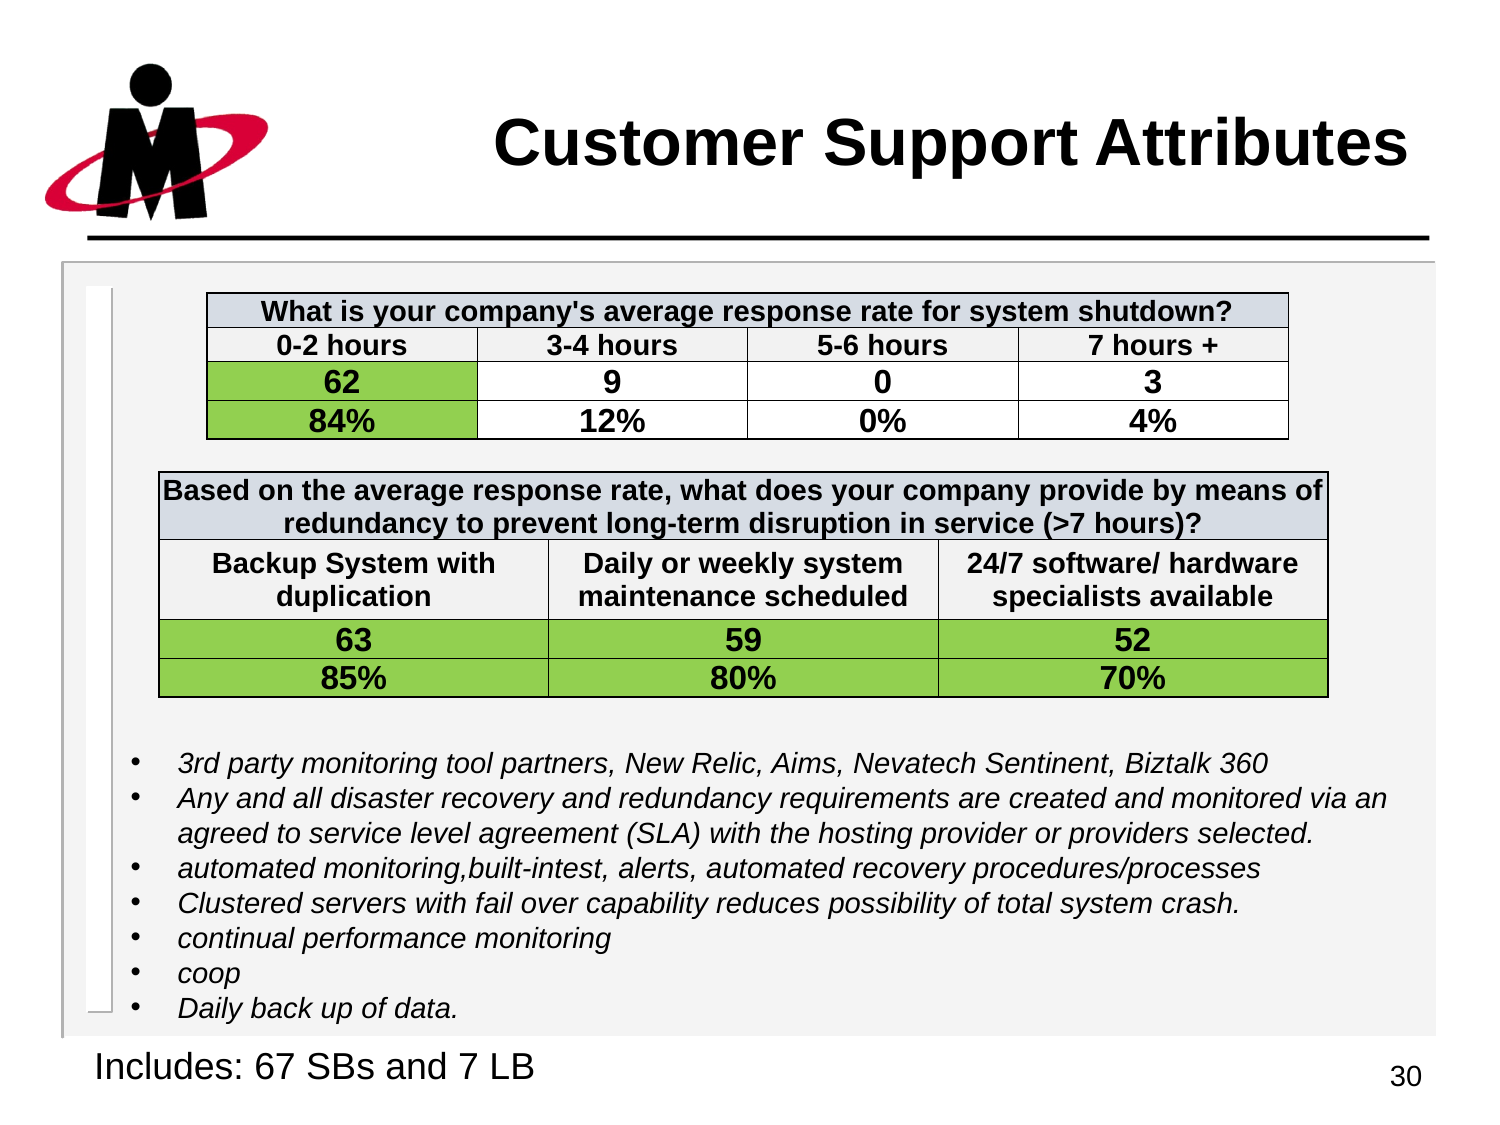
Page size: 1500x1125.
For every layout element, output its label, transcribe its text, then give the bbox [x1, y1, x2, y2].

text_box Includes: 67 SBs and 7 LB [79, 1034, 551, 1095]
table_cell 84% [208, 401, 477, 438]
table_cell Daily or weekly system maintenance scheduled [549, 540, 938, 619]
table_cell 80% [549, 659, 938, 696]
table_cell 9 [478, 362, 747, 400]
table_cell 3 [1019, 362, 1288, 400]
table_header Based on the average response rate, what does your company provide by means of redundancy to prevent long-term disruption in service (>7 hours)? [160, 473, 1327, 539]
table_cell 85% [160, 659, 548, 696]
picture [27, 44, 283, 251]
title Customer Support Attributes [367, 44, 1426, 233]
slide_number 30 [1124, 1036, 1438, 1113]
table_cell 70% [939, 659, 1327, 696]
table_cell 0% [748, 401, 1018, 438]
table_cell 24/7 software/ hardware specialists available [939, 540, 1327, 619]
table_cell 0 [748, 362, 1018, 400]
table_cell 3-4 hours [478, 328, 747, 361]
table_cell 5-6 hours [748, 328, 1018, 361]
table_cell 4% [1019, 401, 1288, 438]
table_cell Backup System with duplication [160, 540, 548, 619]
table_cell 63 [160, 620, 548, 658]
table_cell 52 [939, 620, 1327, 658]
table_cell 0-2 hours [208, 328, 477, 361]
table_cell 59 [549, 620, 938, 658]
table_cell 62 [208, 362, 477, 400]
table_cell 7 hours + [1019, 328, 1288, 361]
table_header What is your company's average response rate for system shutdown? [208, 294, 1288, 327]
table_cell 12% [478, 401, 747, 438]
text_box 3rd party monitoring tool partners, New Relic, Aims, Nevatech Sentinent, Biztalk 360 Any and all disaster recovery and redundancy requirements are created and monitored via an agreed to service level agreement (SLA) with the hosting provider or providers selected. automated monitoring,built-intest, alerts, automated recovery procedures/processes Clustered servers with fail over capability reduces possibility of total system crash. continual performance monitoring coop Daily back up of data. [115, 736, 1425, 1032]
